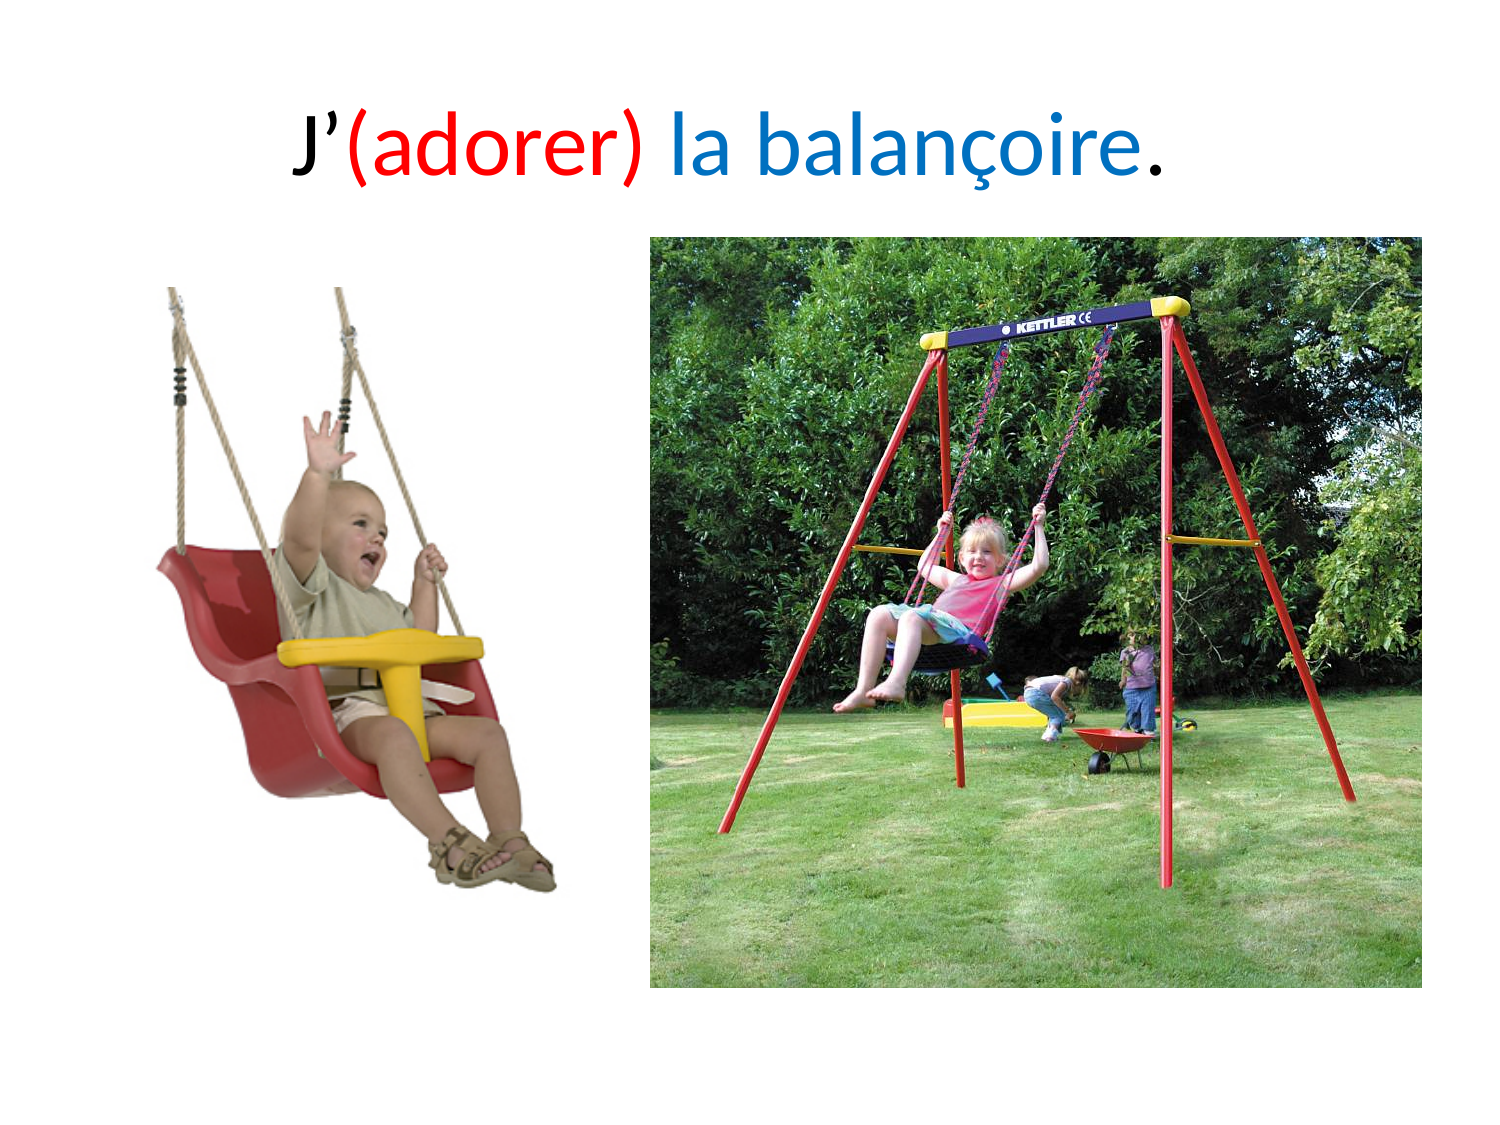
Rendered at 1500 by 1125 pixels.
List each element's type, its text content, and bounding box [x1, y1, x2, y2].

title J’(adorer) la balançoire. [75, 45, 1425, 233]
picture [87, 287, 621, 910]
picture [649, 237, 1422, 988]
